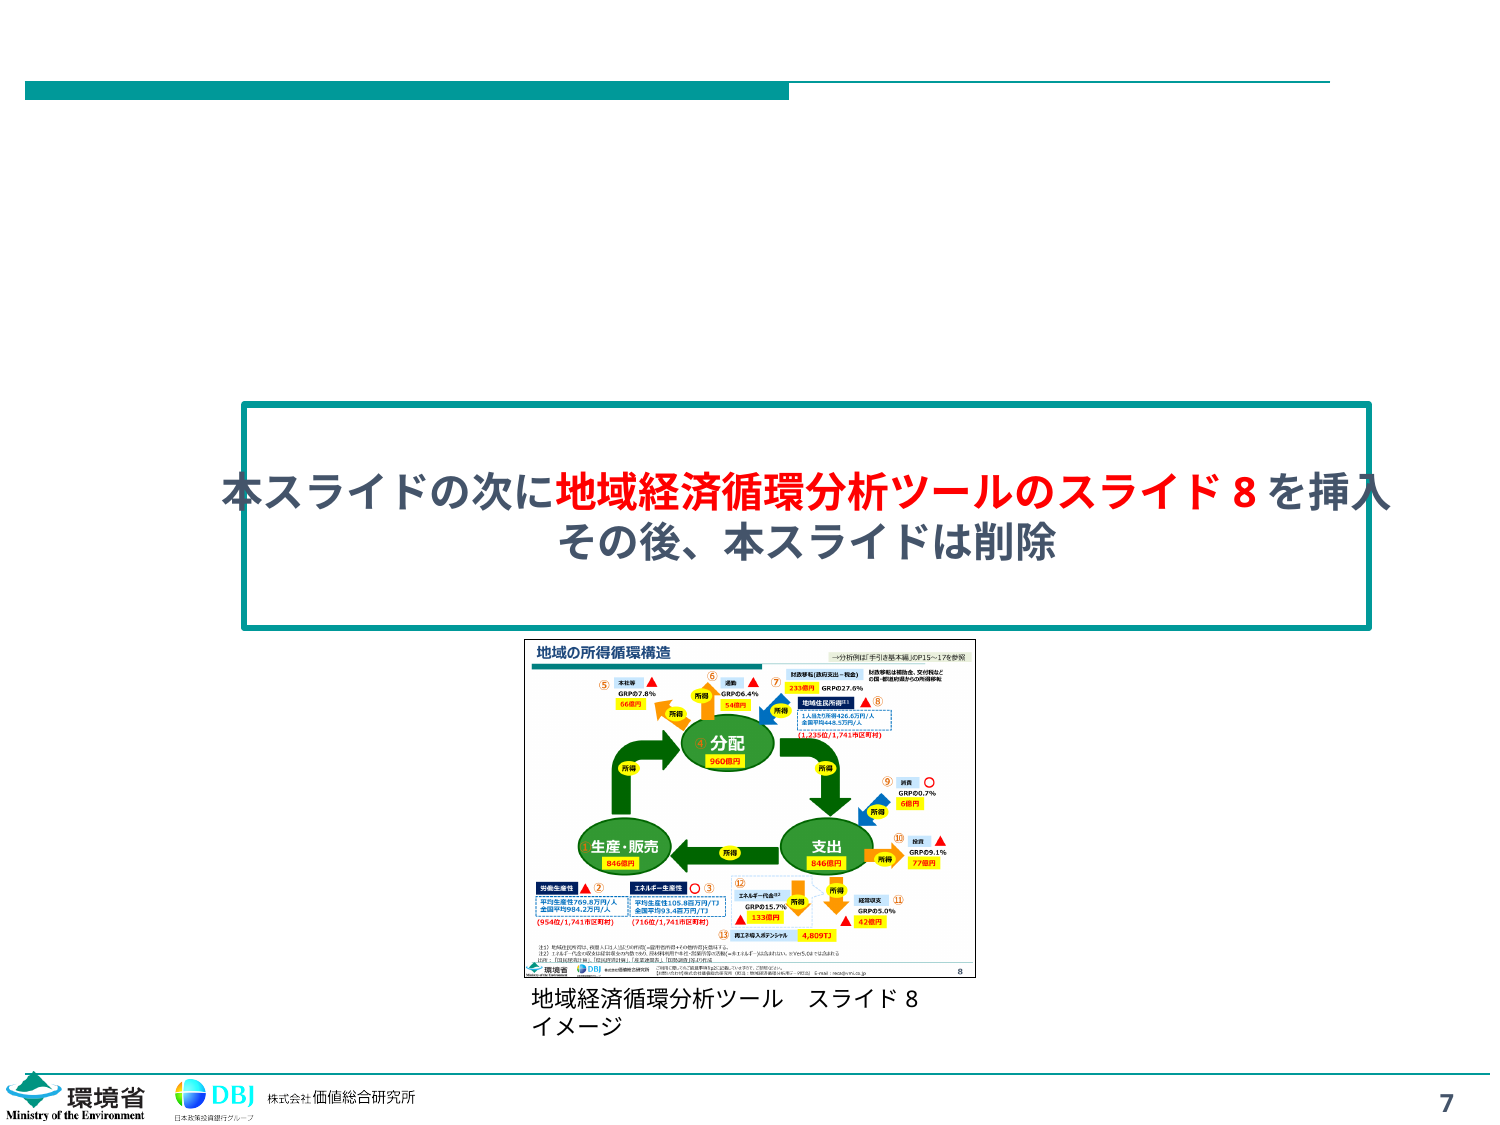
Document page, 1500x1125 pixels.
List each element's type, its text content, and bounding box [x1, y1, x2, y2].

text_box 本スライドの次に地域経済循環分析ツールのスライド8を挿入 その後、本スライドは削除 [244, 404, 1369, 628]
picture [524, 638, 976, 978]
picture [2, 1071, 148, 1125]
slide_number 7 [1393, 1079, 1500, 1122]
picture [171, 1075, 419, 1125]
text_box 地域経済循環分析ツール スライド8 イメージ [517, 977, 983, 1048]
